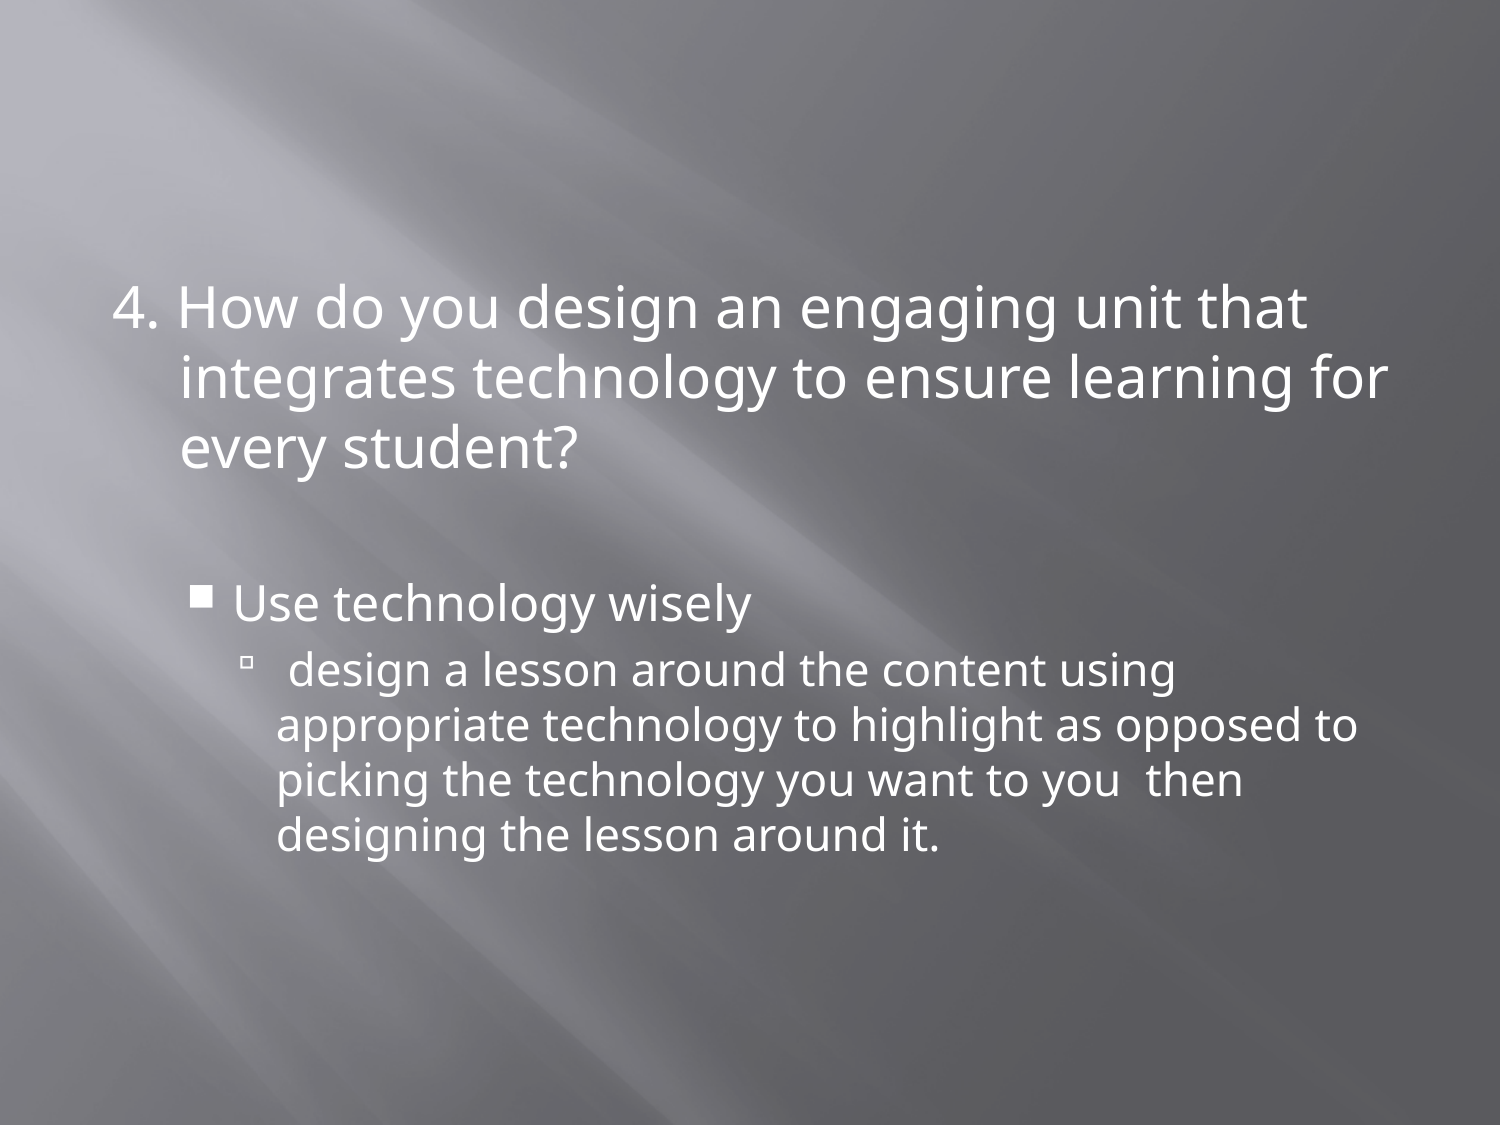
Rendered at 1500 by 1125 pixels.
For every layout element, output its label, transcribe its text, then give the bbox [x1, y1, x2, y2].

list 4. How do you design an engaging unit that integrates technology to ensure learning for every student? Use technology wisely design a lesson around the content using appropriate technology to highlight as opposed to picking the technology you want to you then designing the lesson around it. [75, 262, 1425, 1035]
